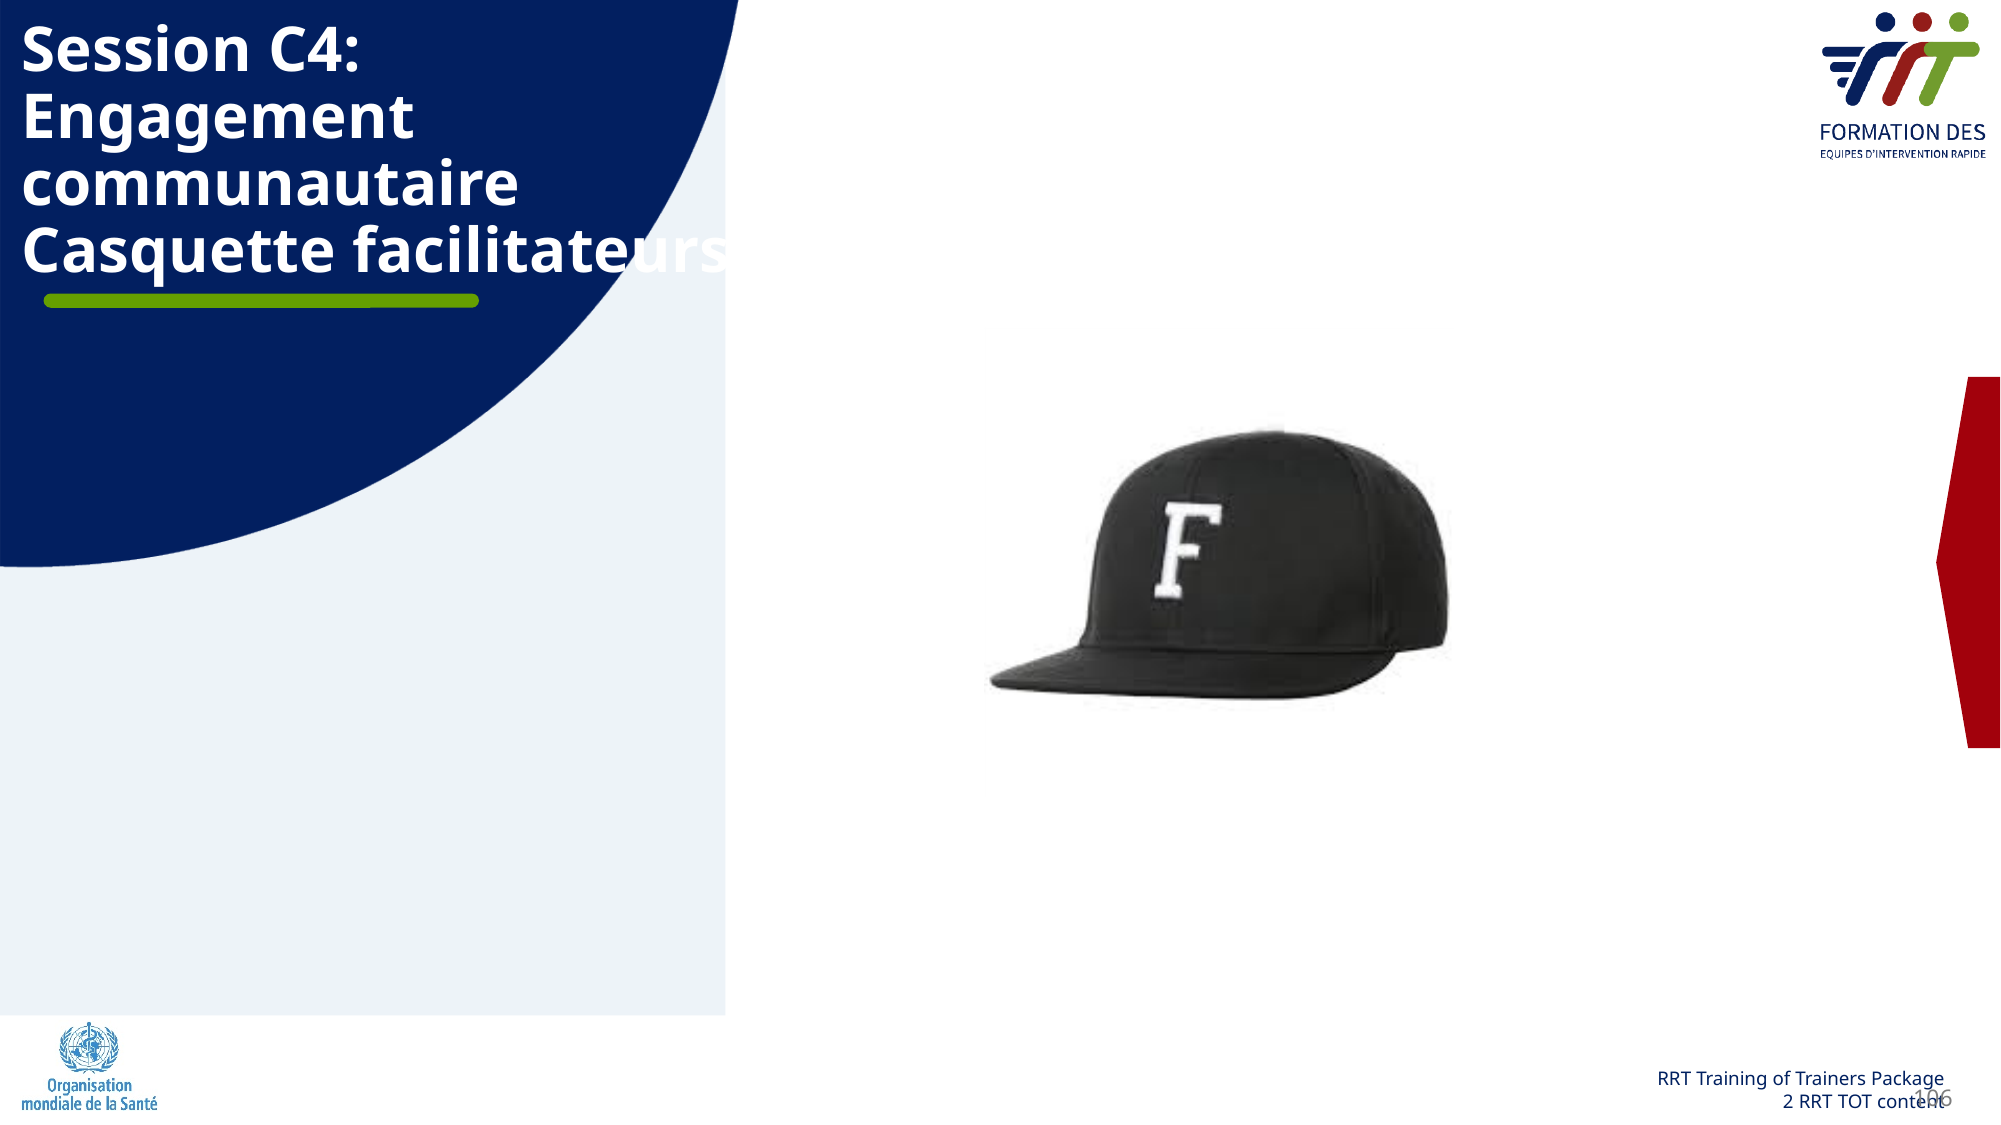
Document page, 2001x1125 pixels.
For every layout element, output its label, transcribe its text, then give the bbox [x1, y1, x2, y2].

picture [0, 0, 746, 572]
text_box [984, 327, 1454, 798]
title Session C4: Engagement communautaire Casquette facilitateurs [21, 0, 739, 312]
picture [1820, 11, 1986, 160]
text_box [43, 293, 480, 308]
picture [20, 1020, 158, 1111]
